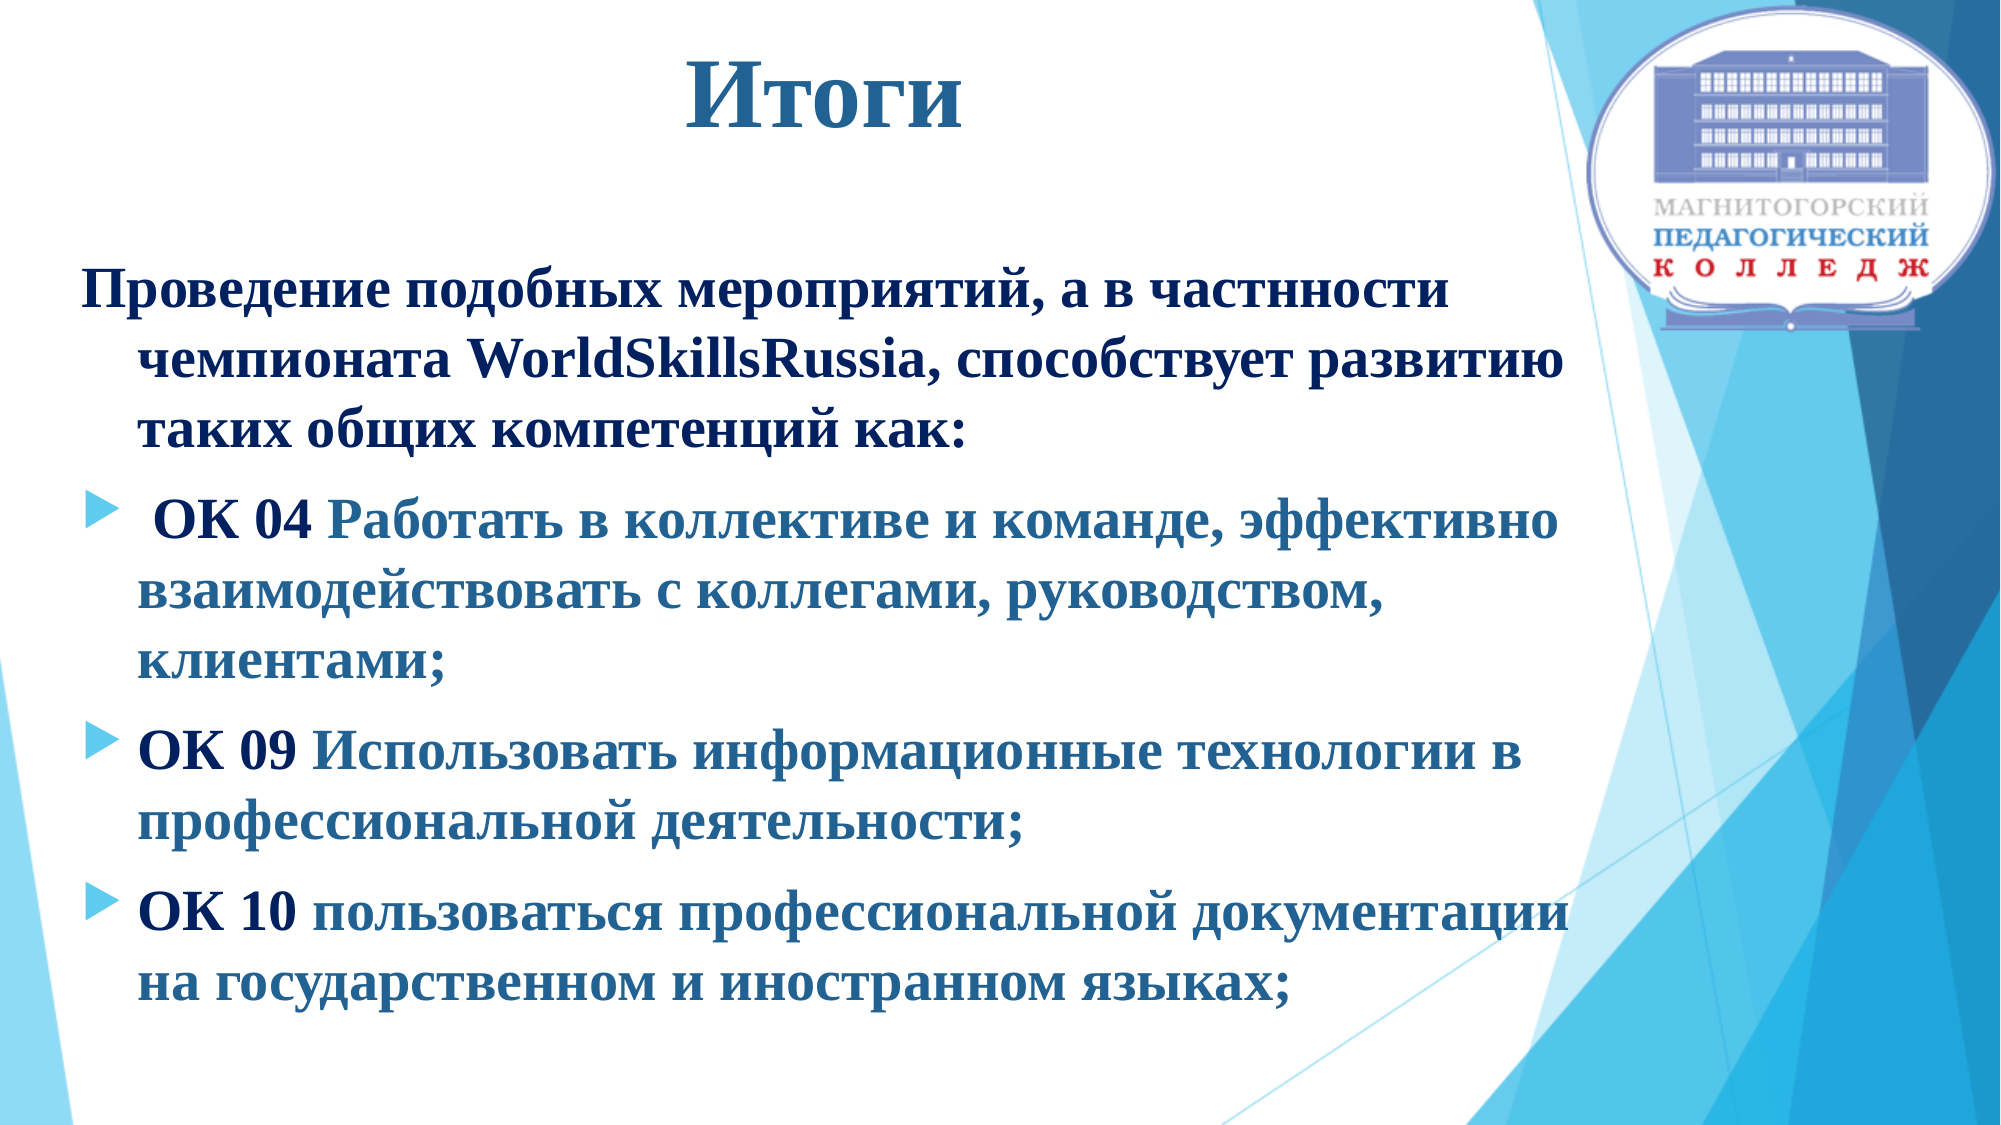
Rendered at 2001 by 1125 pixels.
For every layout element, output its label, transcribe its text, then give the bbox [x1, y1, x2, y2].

picture [0, 0, 2001, 1125]
list Проведение подобных мероприятий, а в частнности чемпионата WorldSkillsRussia, способствует развитию таких общих компетенций как: ОК 04 Работать в коллективе и команде, эффективно взаимодействовать с коллегами, руководством, клиентами; ОК 09 Использовать информационные технологии в профессиональной деятельности; ОК 10 пользоваться профессиональной документации на государственном и иностранном языках; [66, 242, 1657, 879]
title Итоги [27, 19, 1623, 237]
